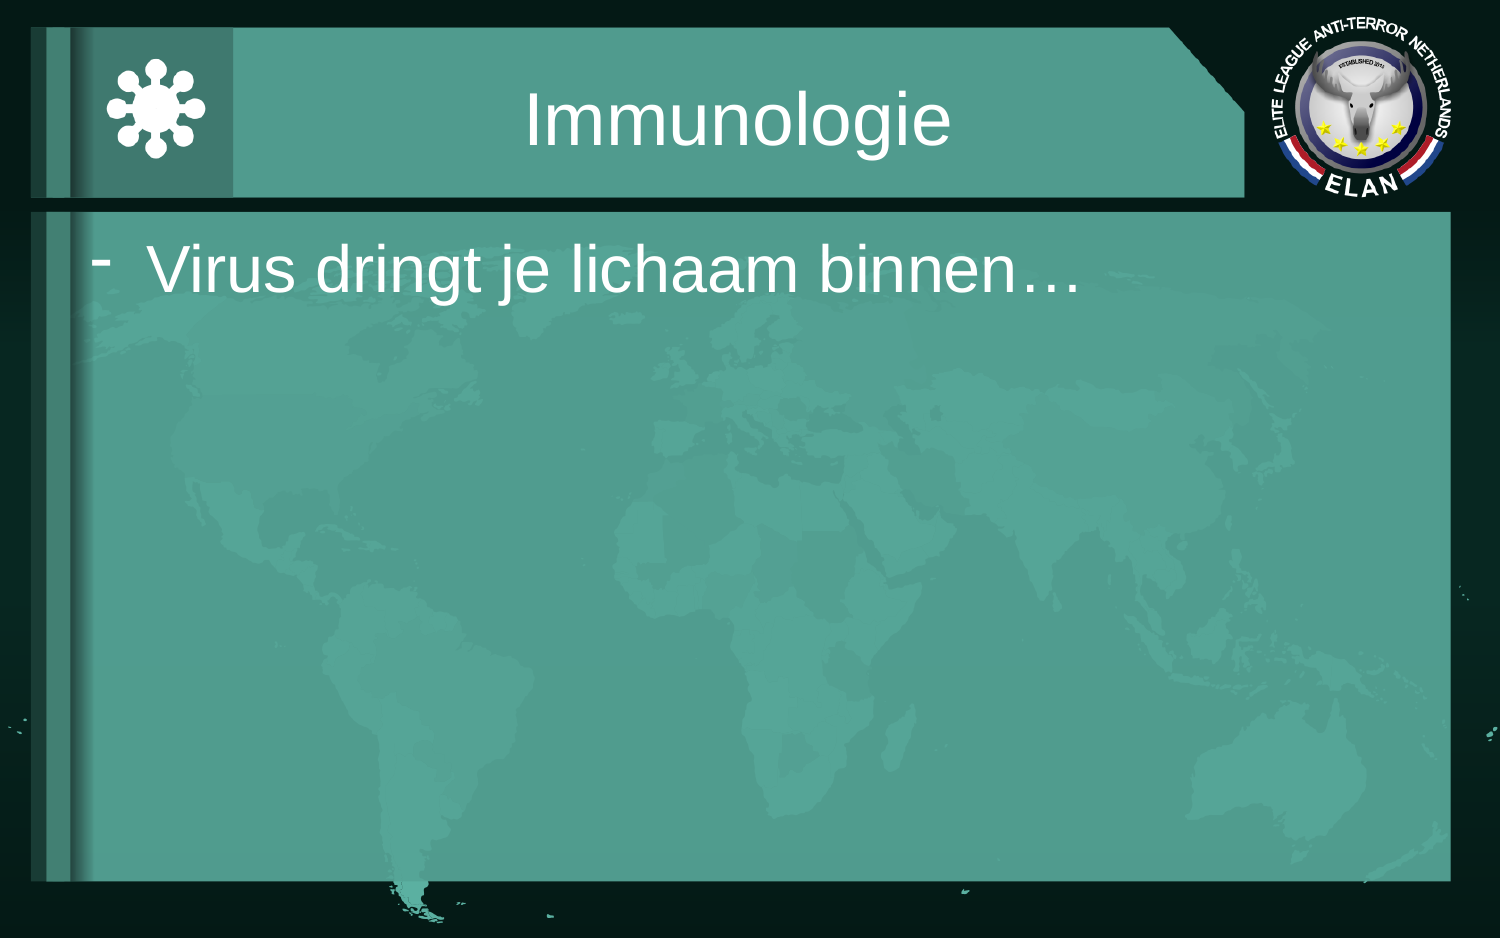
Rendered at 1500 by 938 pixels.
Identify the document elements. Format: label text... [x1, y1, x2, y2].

title Immunologie [230, 37, 1247, 194]
list Virus dringt je lichaam binnen… [75, 218, 1447, 838]
picture [0, 0, 1500, 938]
